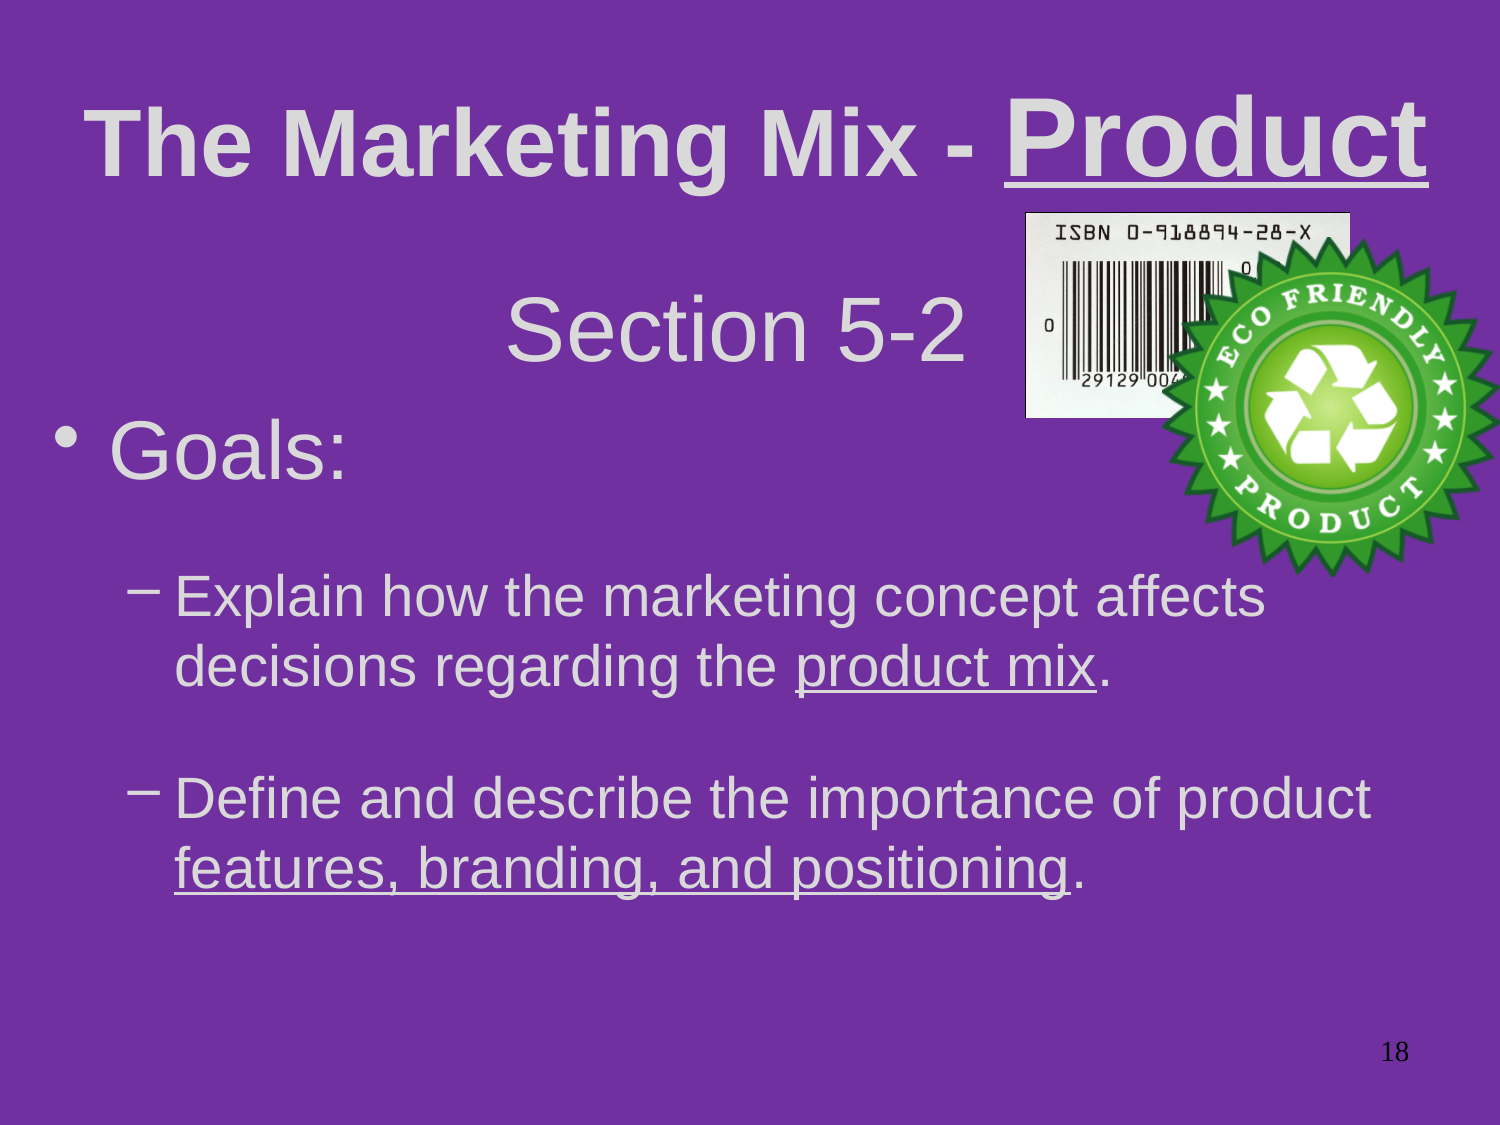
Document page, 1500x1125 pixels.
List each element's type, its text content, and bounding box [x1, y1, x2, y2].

title The Marketing Mix - Product [49, 37, 1463, 226]
slide_number 18 [1074, 1024, 1426, 1103]
list Section 5-2 Goals: Explain how the marketing concept affects decisions regarding the product mix. Define and describe the importance of product features, branding, and positioning. [37, 262, 1463, 1006]
picture [1024, 212, 1500, 577]
